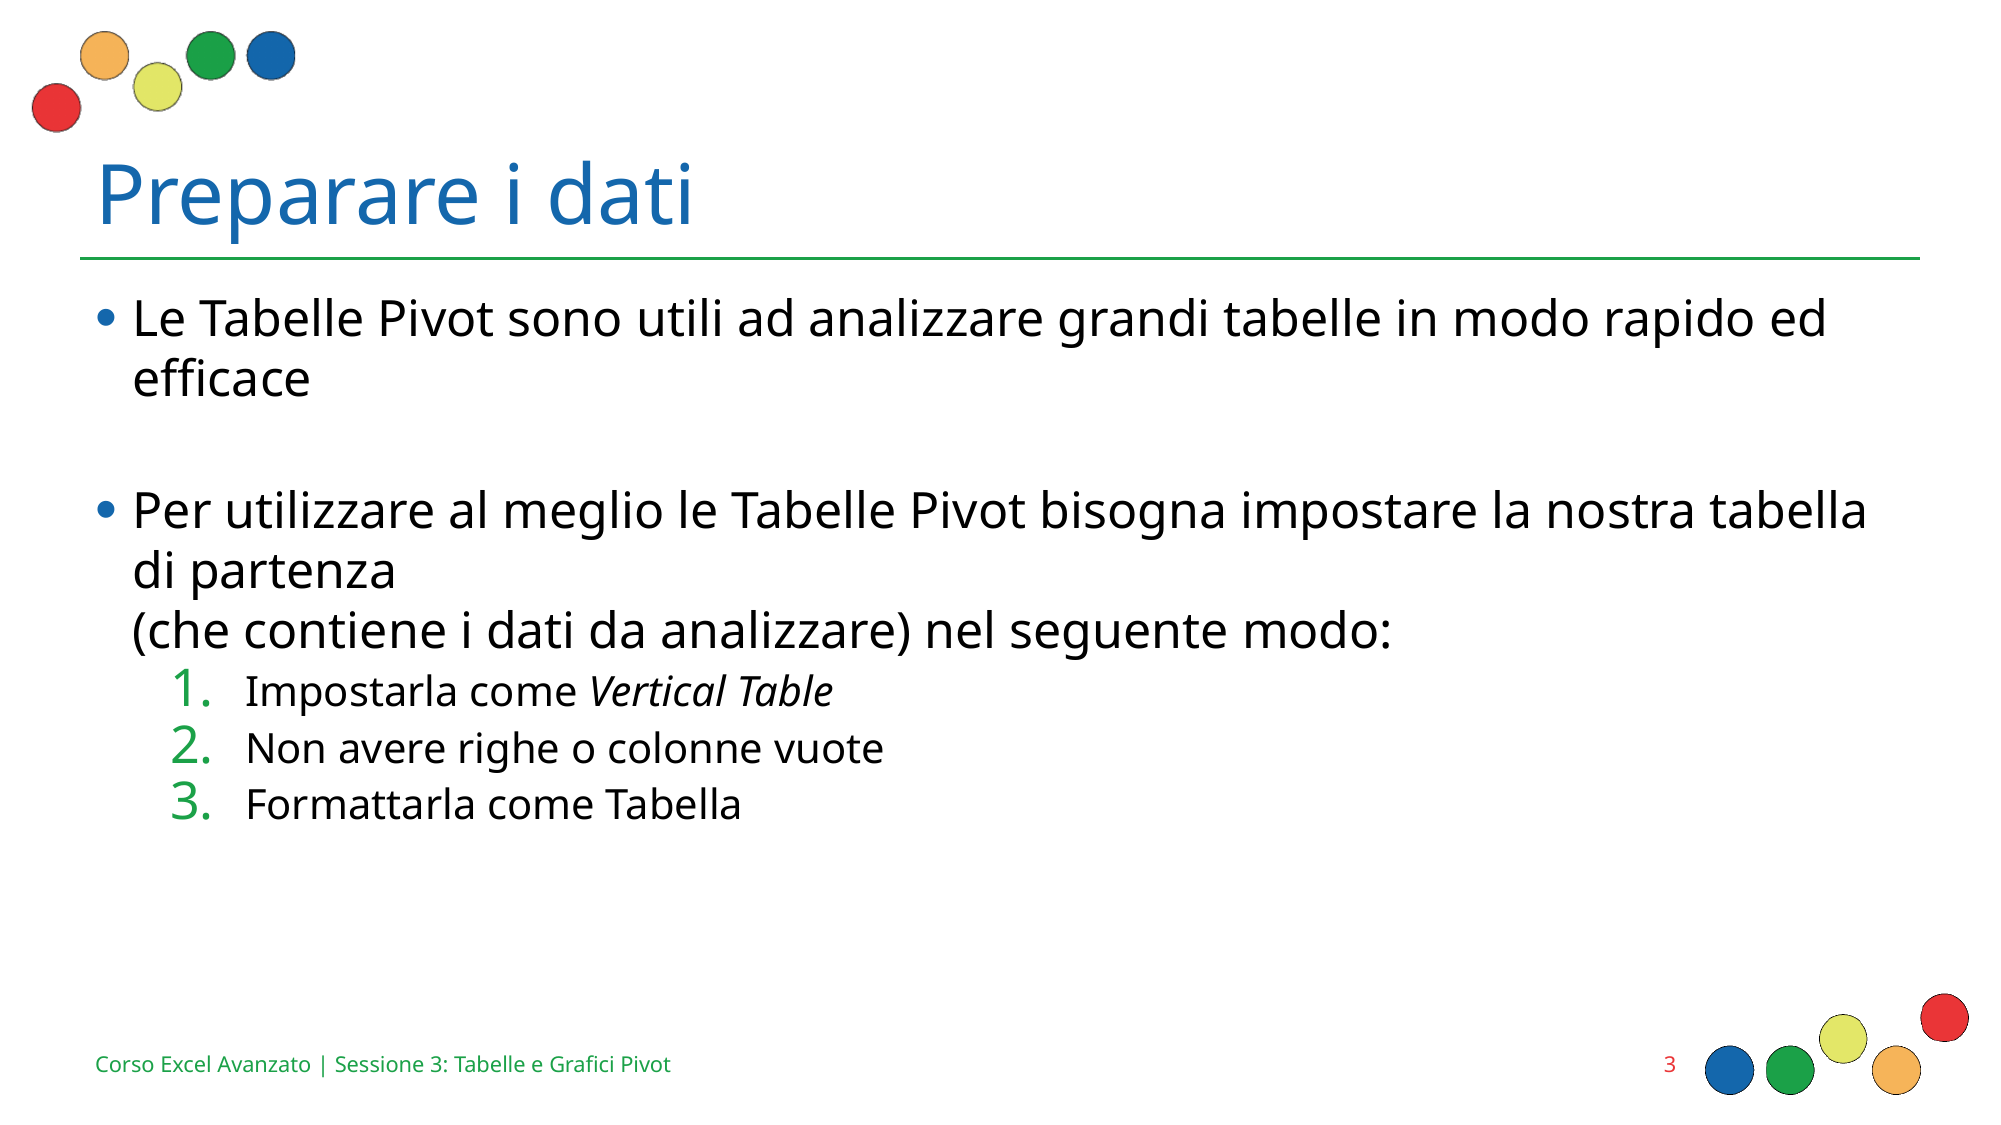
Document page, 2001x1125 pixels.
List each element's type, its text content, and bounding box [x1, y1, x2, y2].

slide_number 3 [1583, 1035, 1692, 1096]
title Preparare i dati [80, 123, 1920, 259]
list Le Tabelle Pivot sono utili ad analizzare grandi tabelle in modo rapido ed efficace Per utilizzare al meglio le Tabelle Pivot bisogna impostare la nostra tabella di partenza (che contiene i dati da analizzare) nel seguente modo: Impostarla come Vertical Table Non avere righe o colonne vuote Formattarla come Tabella [80, 278, 1920, 1011]
picture [1704, 990, 1971, 1096]
picture [29, 30, 295, 135]
footer Corso Excel Avanzato | Sessione 3: Tabelle e Grafici Pivot [80, 1035, 1571, 1096]
